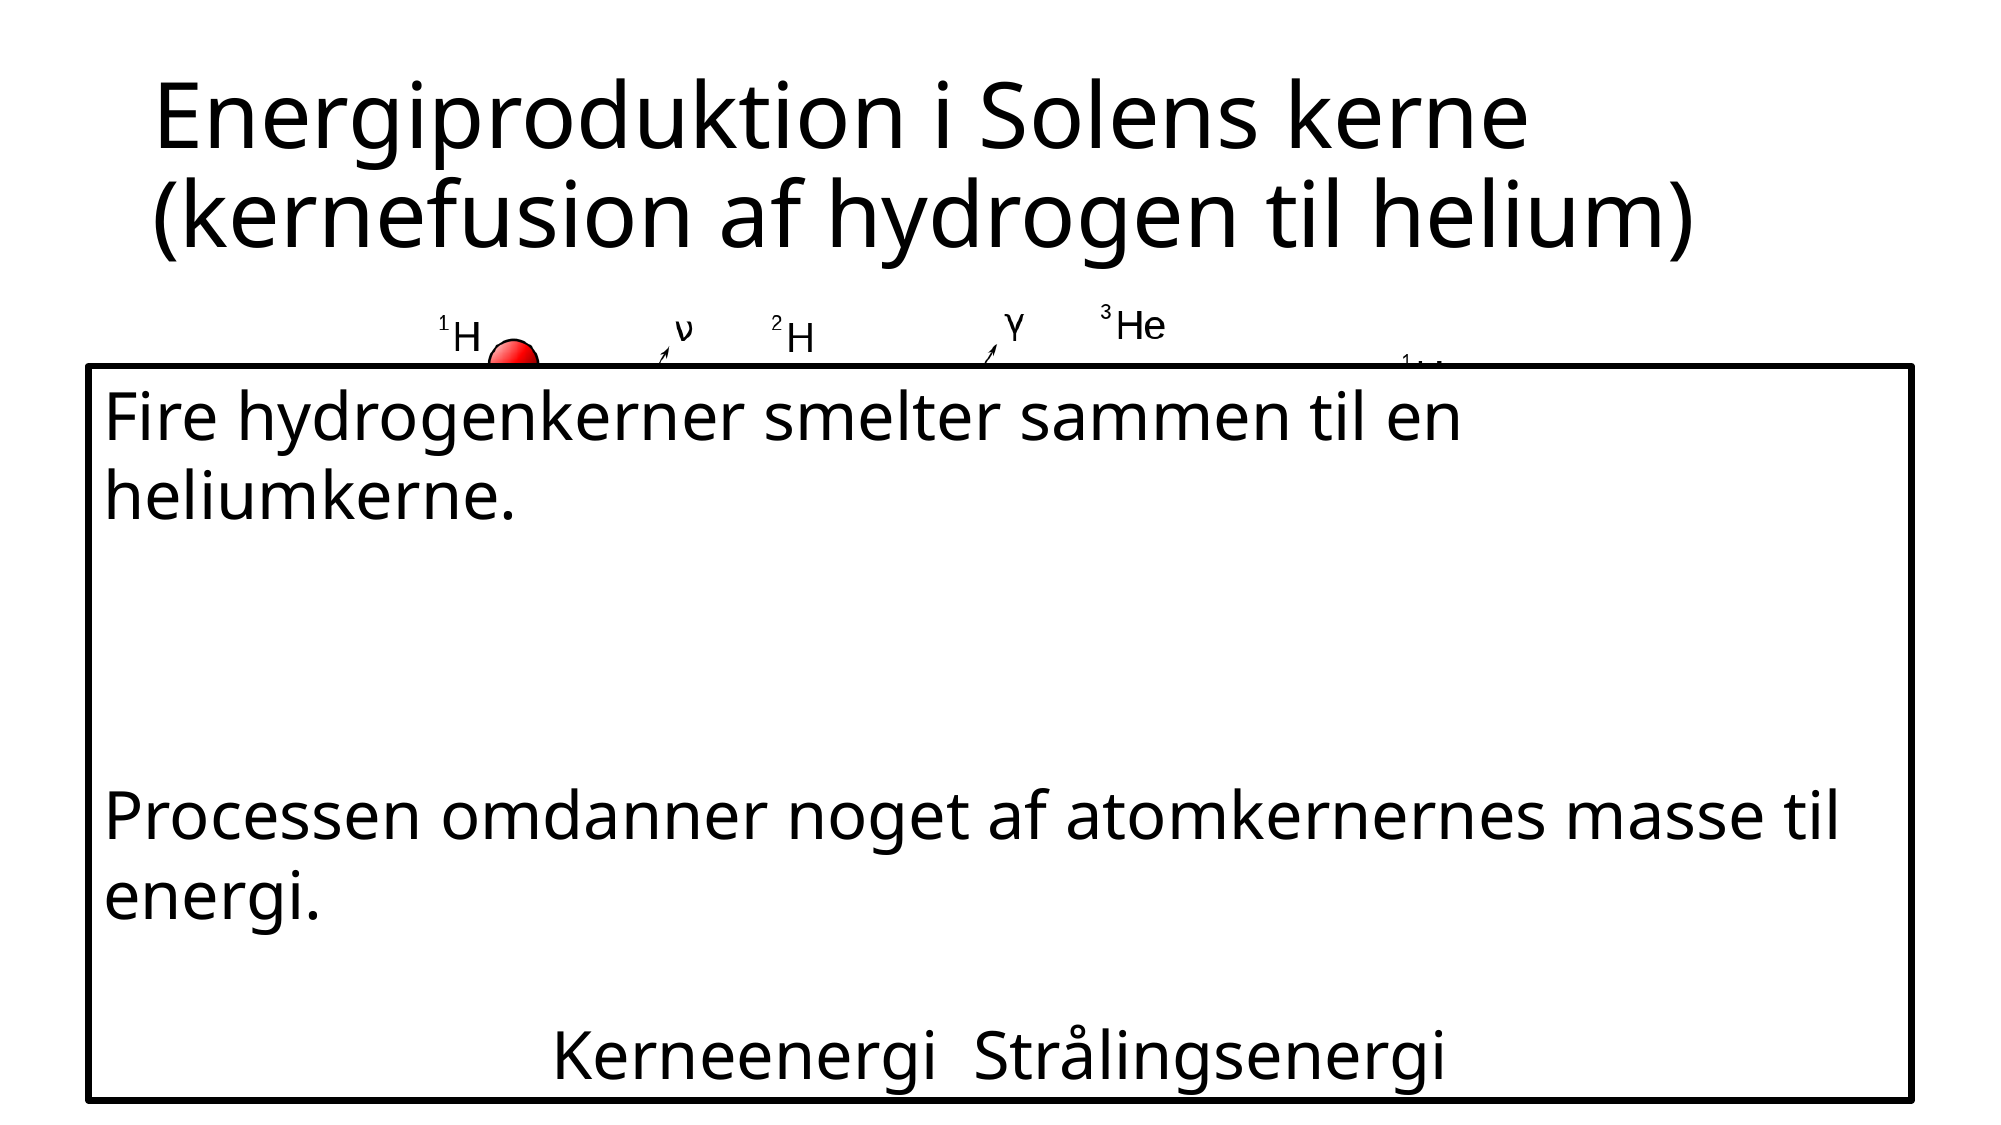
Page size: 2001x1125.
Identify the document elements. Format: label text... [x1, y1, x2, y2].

title Energiproduktion i Solens kerne (kernefusion af hydrogen til helium) [137, 59, 1863, 278]
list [434, 298, 1566, 1014]
